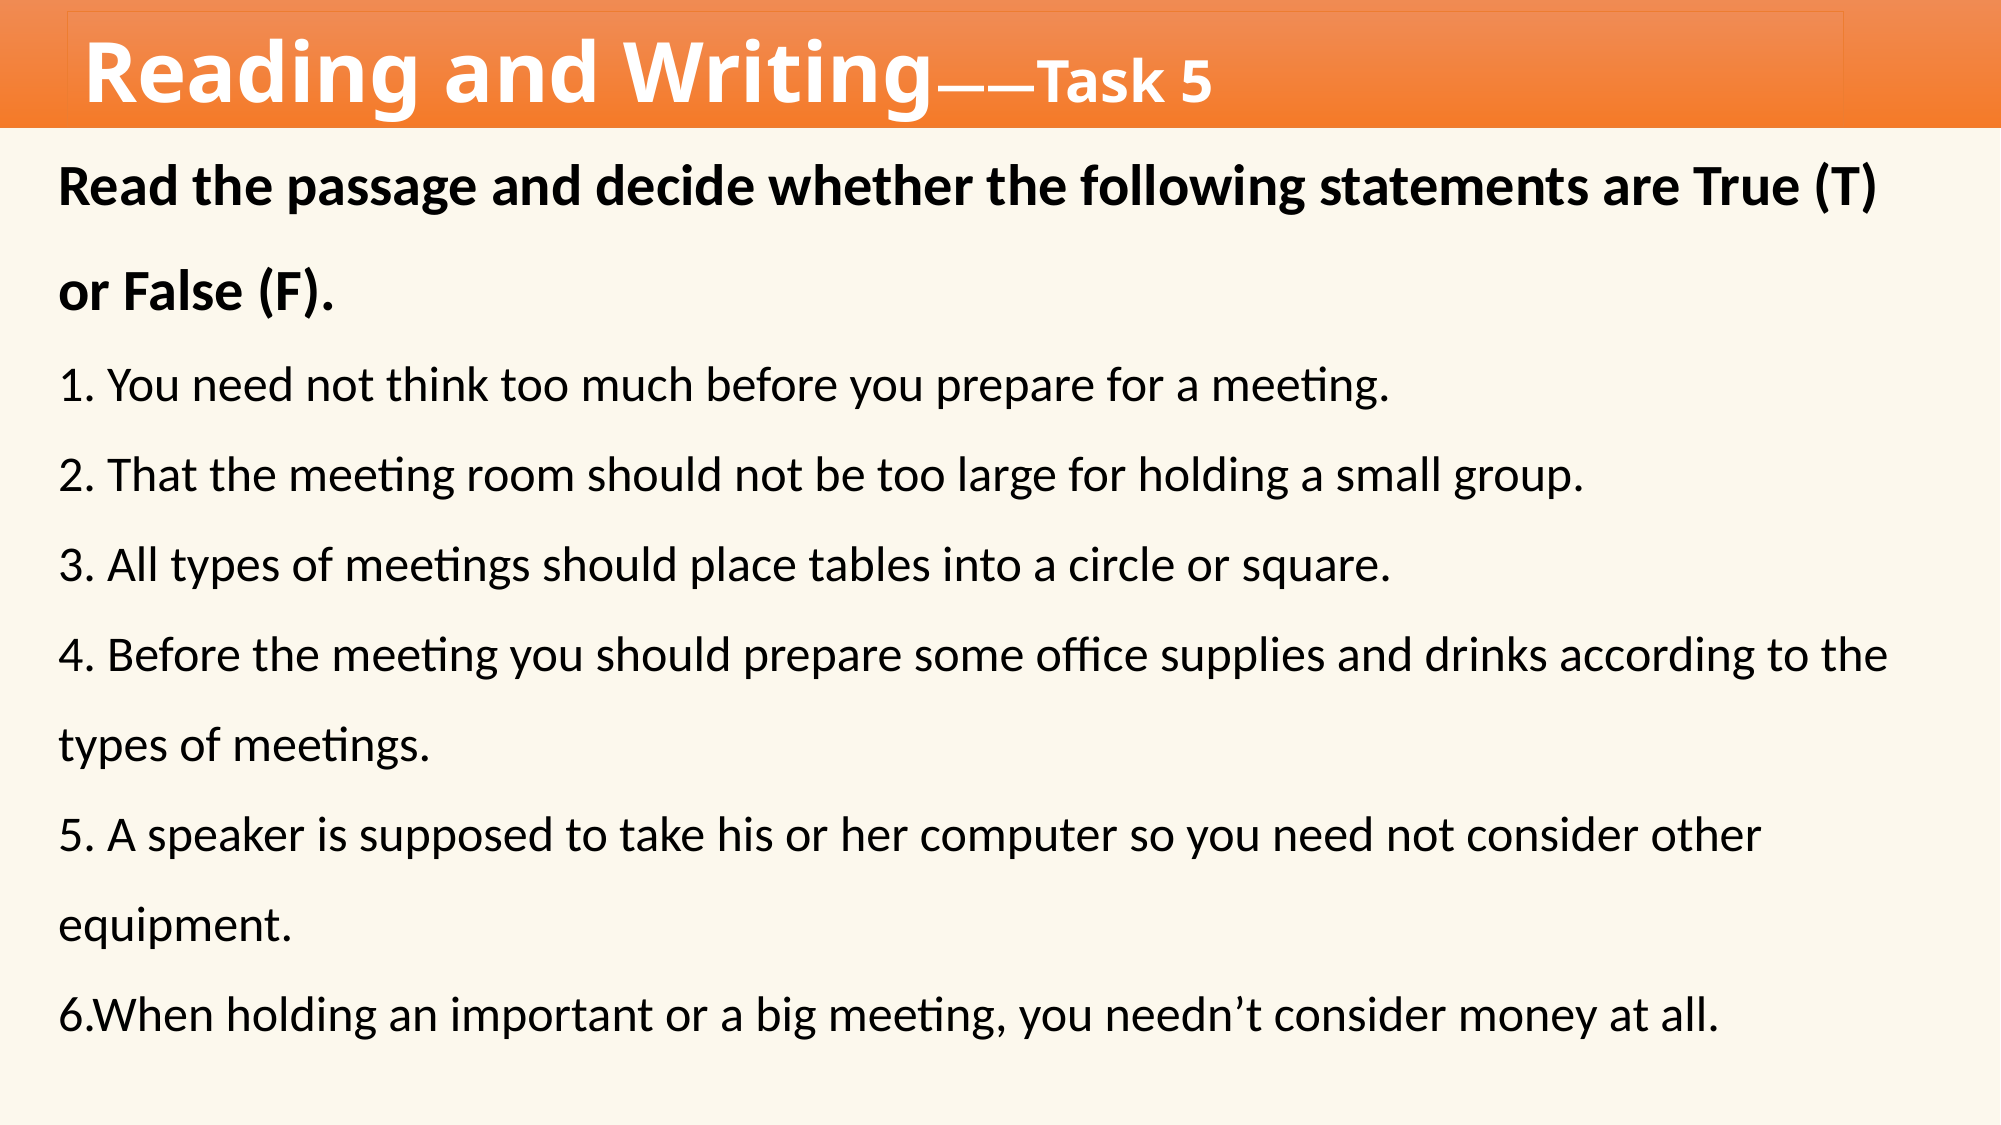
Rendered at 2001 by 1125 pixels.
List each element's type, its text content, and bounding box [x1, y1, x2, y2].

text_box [0, 0, 2000, 128]
text_box Read the passage and decide whether the following statements are True (T) or False (F). 1. You need not think too much before you prepare for a meeting. 2. That the meeting room should not be too large for holding a small group. 3. All types of meetings should place tables into a circle or square. 4. Before the meeting you should prepare some office supplies and drinks according to the types of meetings. 5. A speaker is supposed to take his or her computer so you need not consider other equipment. 6.When holding an important or a big meeting, you needn’t consider money at all. [43, 128, 1932, 1125]
